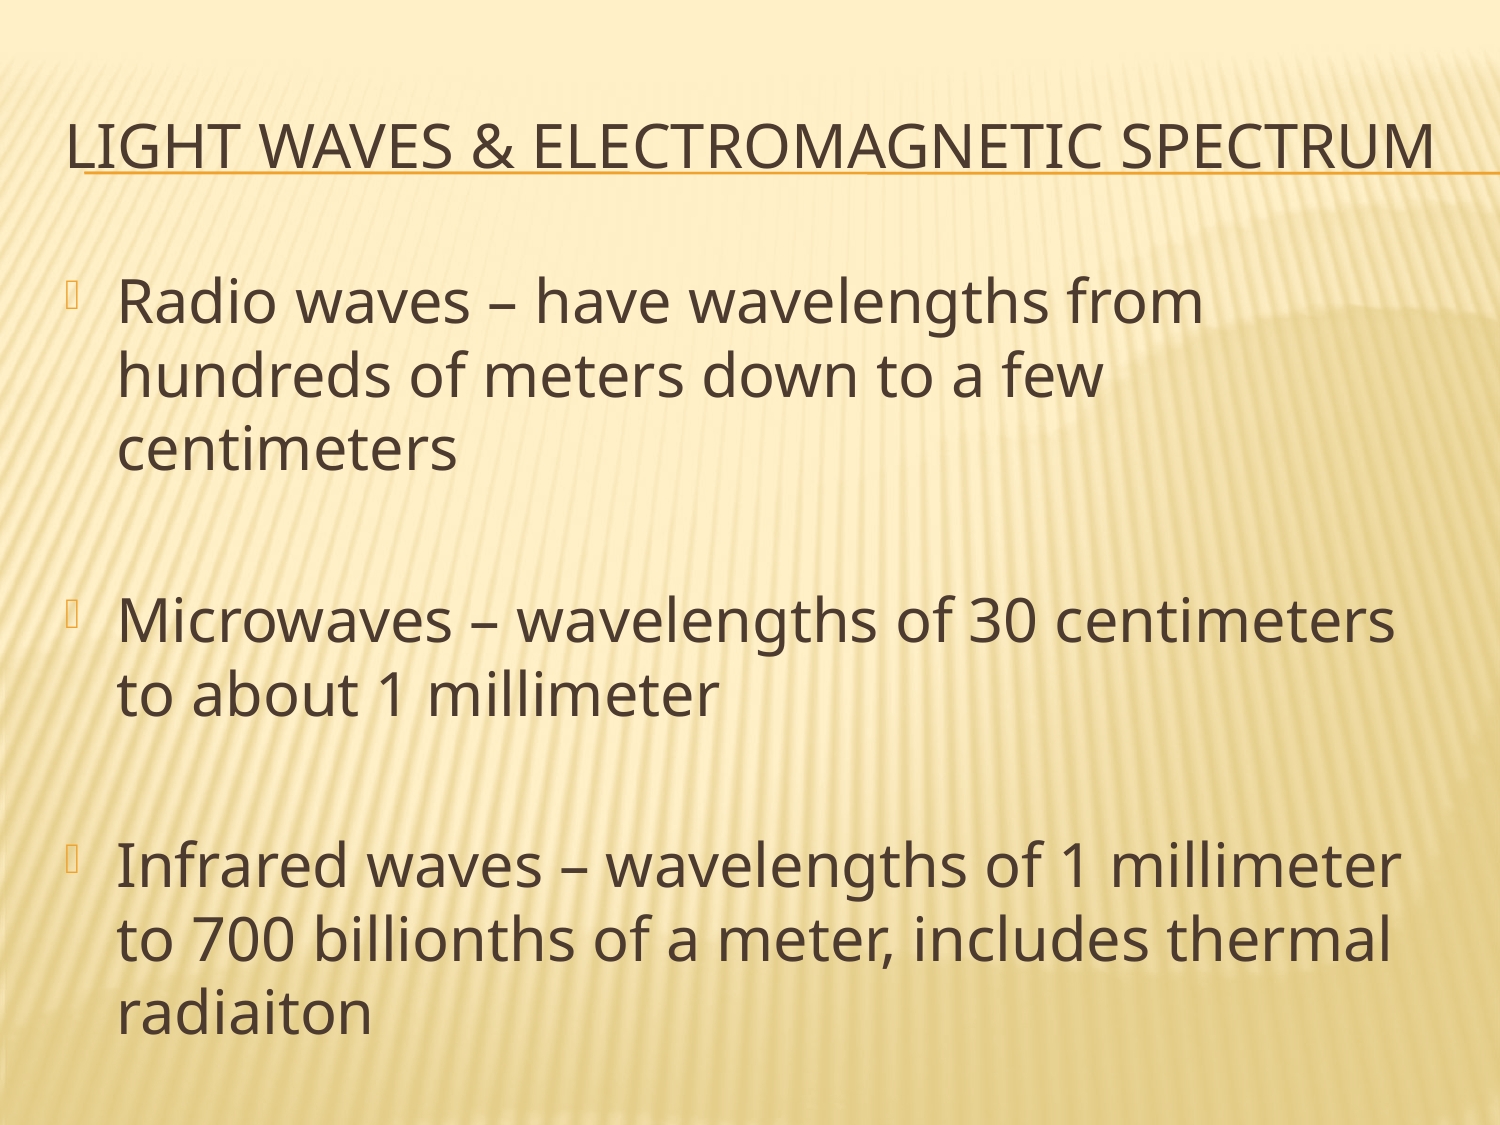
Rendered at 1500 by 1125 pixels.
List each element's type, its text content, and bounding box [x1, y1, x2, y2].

title Light Waves & Electromagnetic Spectrum [50, 75, 1475, 213]
list Radio waves – have wavelengths from hundreds of meters down to a few centimeters Microwaves – wavelengths of 30 centimeters to about 1 millimeter Infrared waves – wavelengths of 1 millimeter to 700 billionths of a meter, includes thermal radiaiton [50, 254, 1475, 1063]
